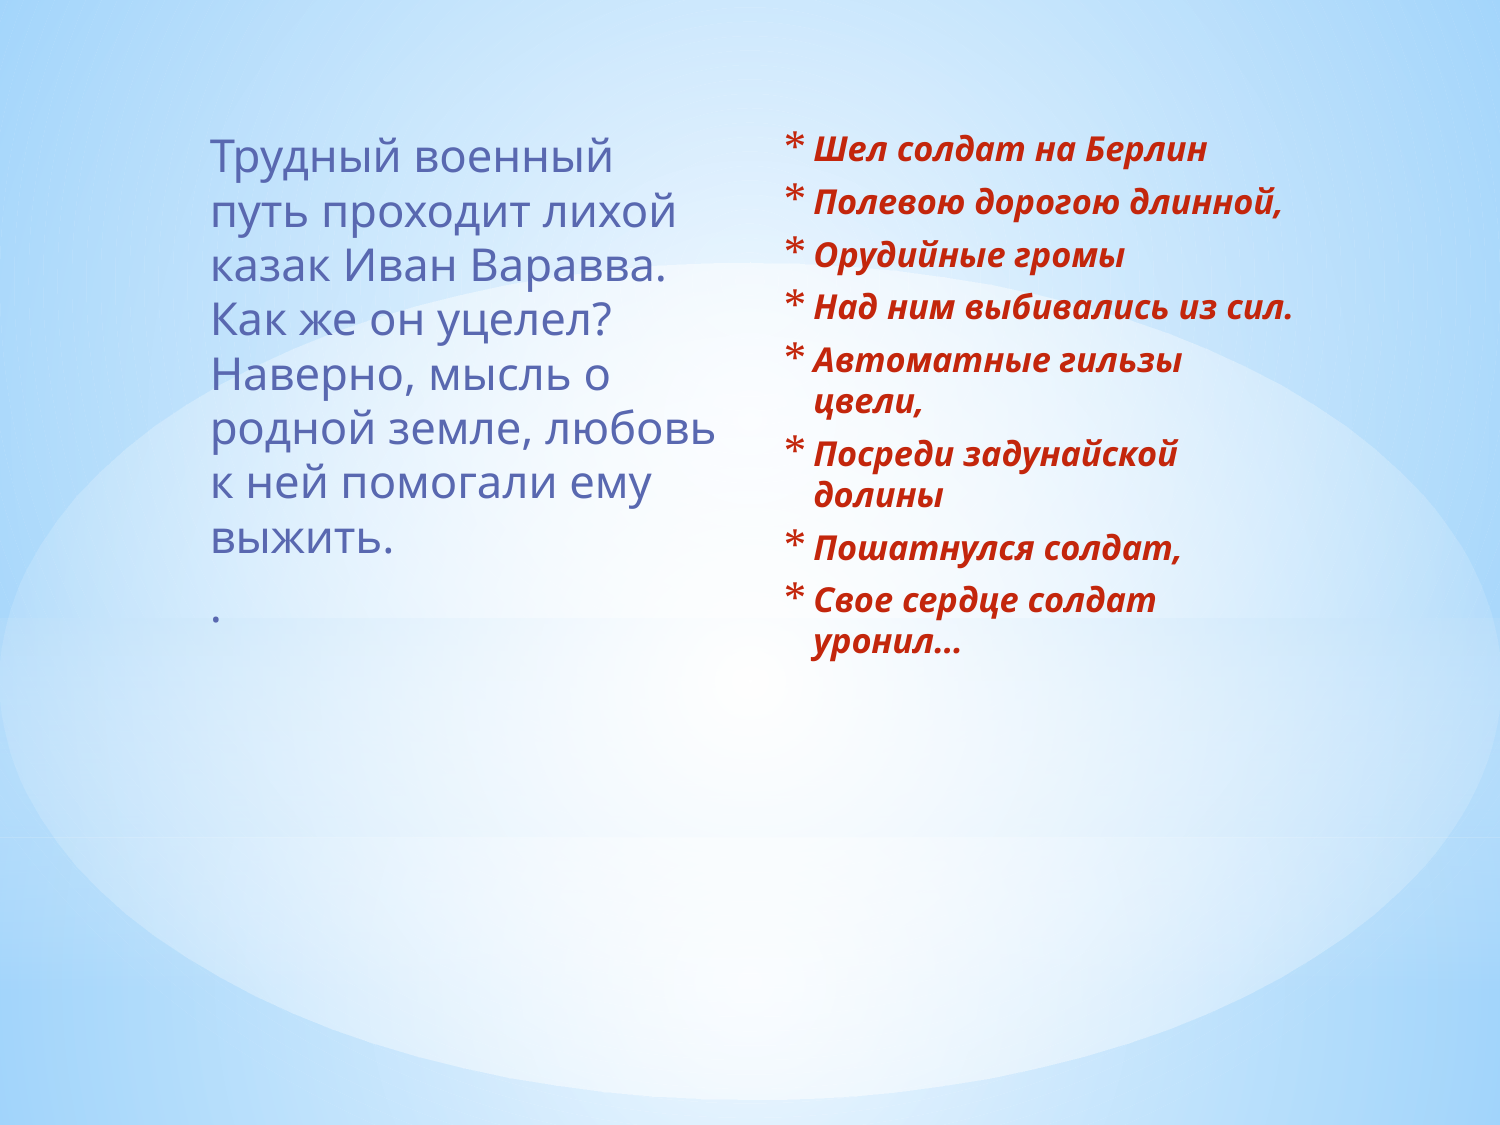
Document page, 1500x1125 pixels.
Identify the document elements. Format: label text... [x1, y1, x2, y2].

list Трудный военный путь проходит лихой казак Иван Варавва. Как же он уцелел? Наверно, мысль о родной земле, любовь к ней помогали ему выжить. . [187, 120, 737, 690]
list Шел солдат на Берлин Полевою дорогою длинной, Орудийные громы Над ним выбивались из сил. Автоматные гильзы цвели, Посреди задунайской долины Пошатнулся солдат, Свое сердце солдат уронил… [761, 120, 1311, 690]
